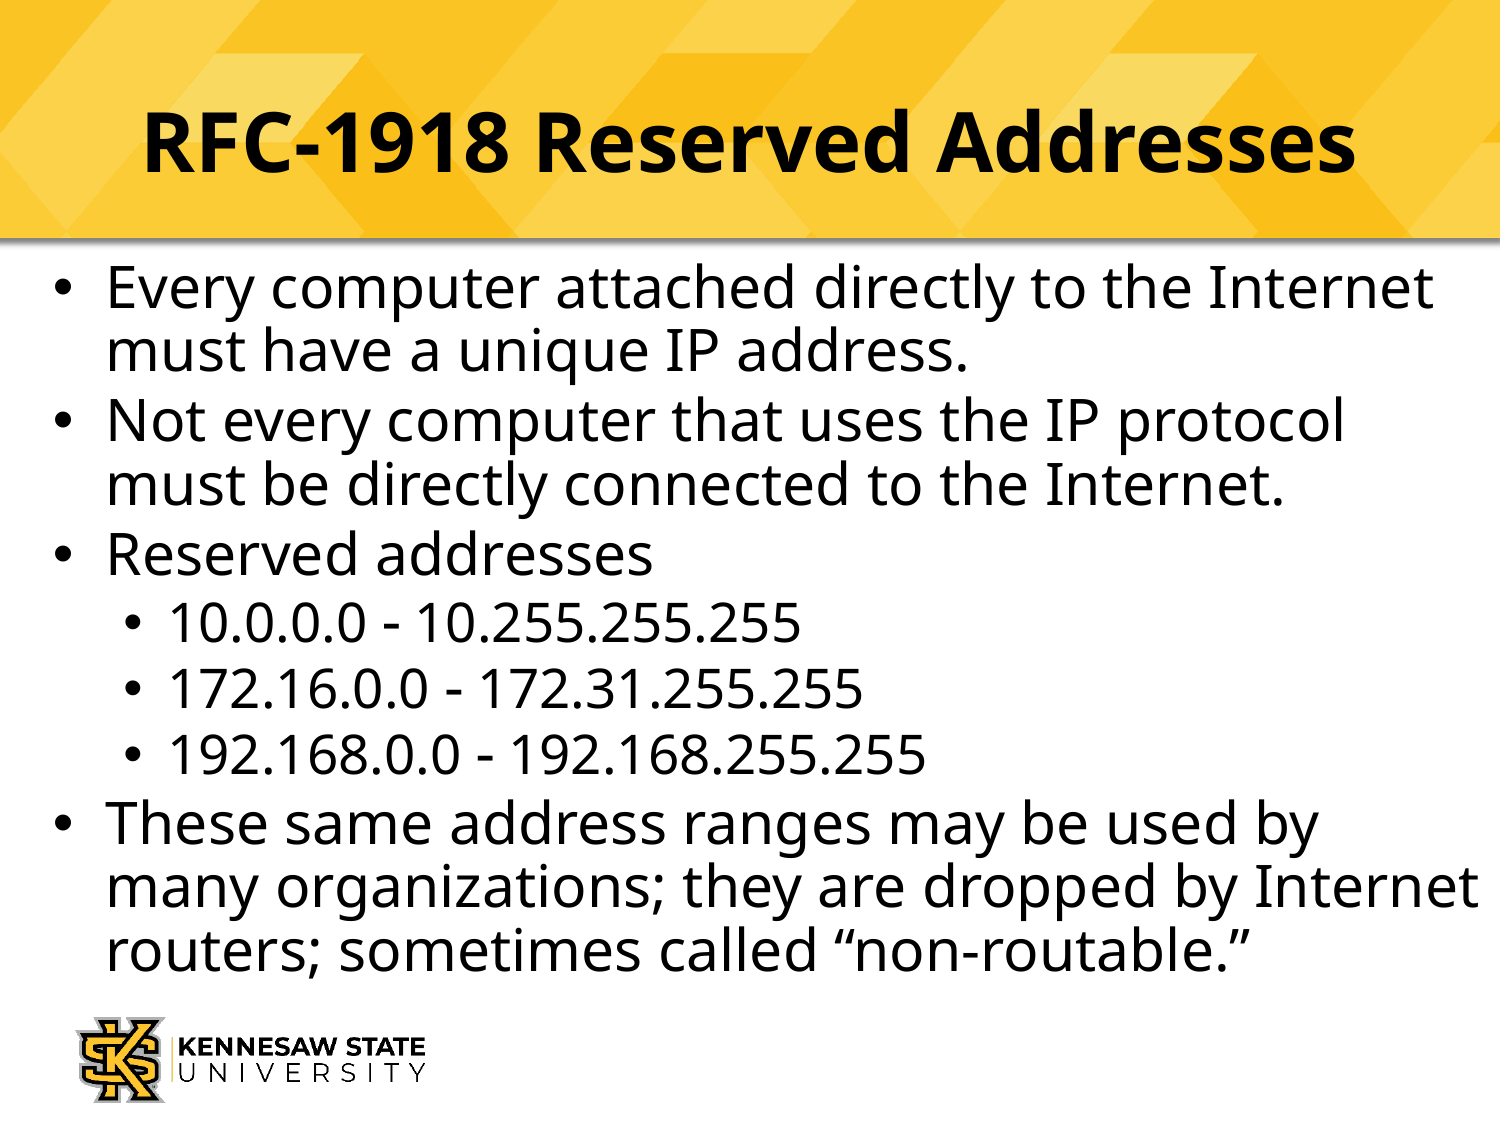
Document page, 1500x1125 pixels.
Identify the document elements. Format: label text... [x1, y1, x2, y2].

list Every computer attached directly to the Internet must have a unique IP address. Not every computer that uses the IP protocol must be directly connected to the Internet. Reserved addresses 10.0.0.0  10.255.255.255 172.16.0.0  172.31.255.255 192.168.0.0  192.168.255.255 These same address ranges may be used by many organizations; they are dropped by Internet routers; sometimes called “non-routable.” [37, 249, 1500, 1000]
picture [75, 1017, 425, 1103]
title RFC-1918 Reserved Addresses [75, 45, 1425, 233]
picture [0, 0, 1500, 251]
